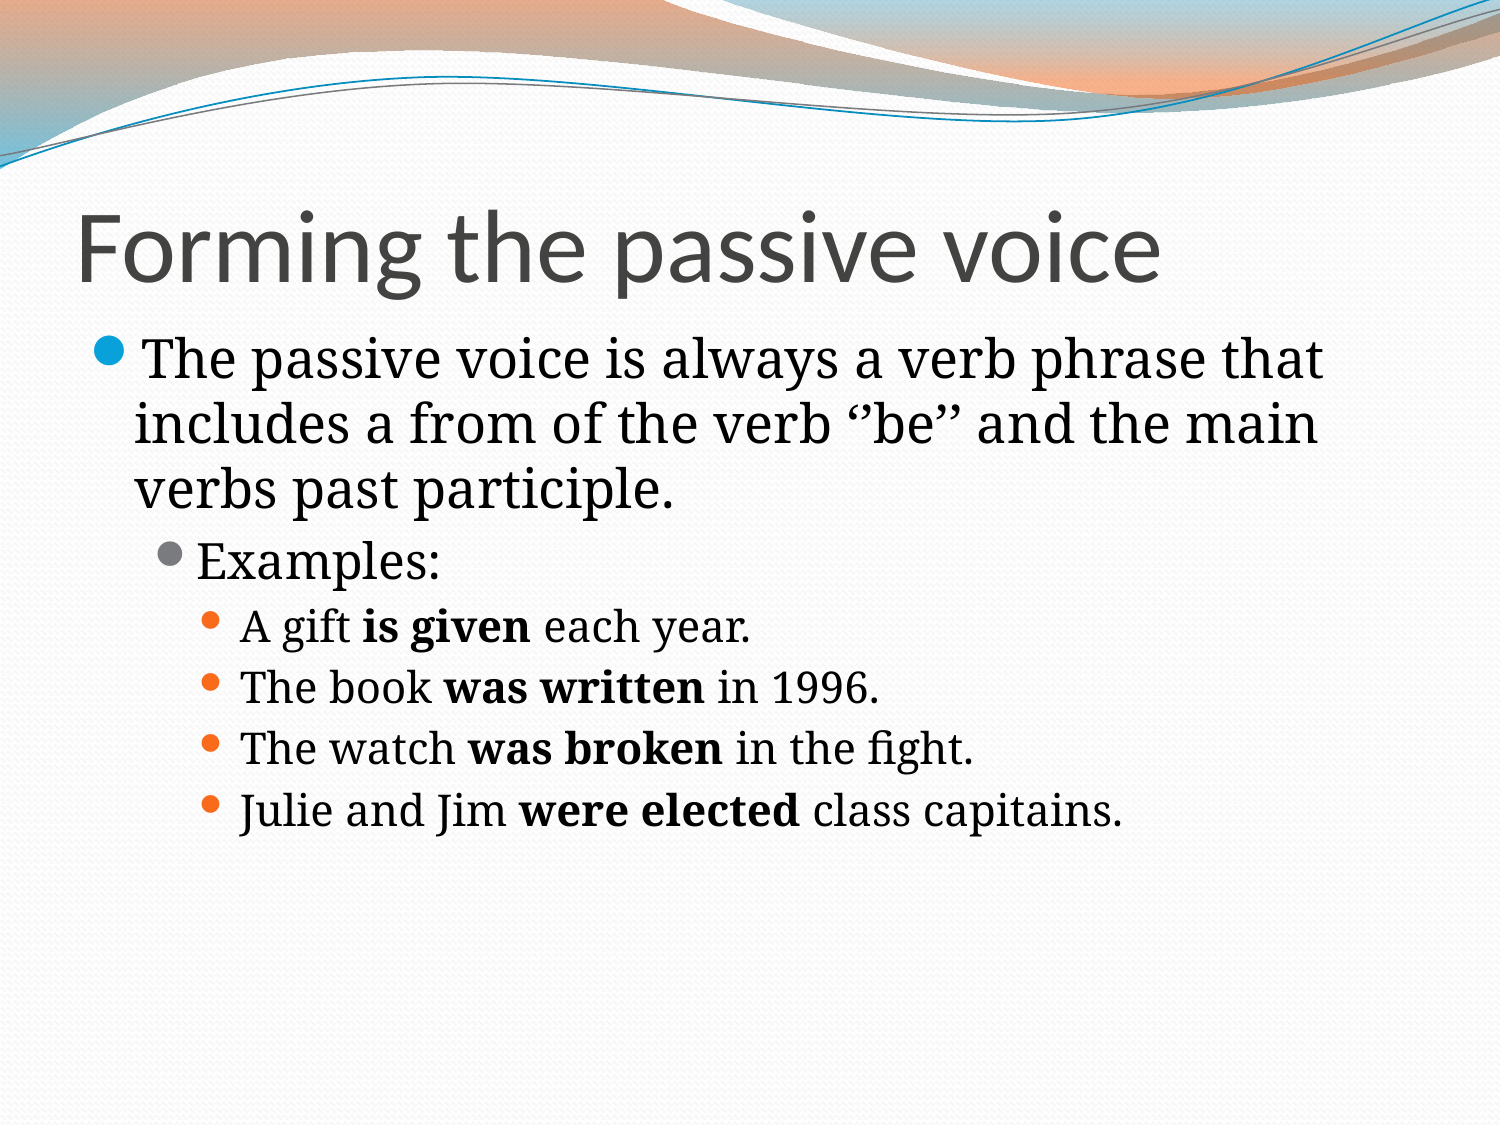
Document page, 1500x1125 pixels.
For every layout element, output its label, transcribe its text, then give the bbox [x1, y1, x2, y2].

list The passive voice is always a verb phrase that includes a from of the verb ‘’be’’ and the main verbs past participle. Examples: A gift is given each year. The book was written in 1996. The watch was broken in the fight. Julie and Jim were elected class capitains. [75, 317, 1425, 1038]
title Forming the passive voice [75, 115, 1425, 303]
